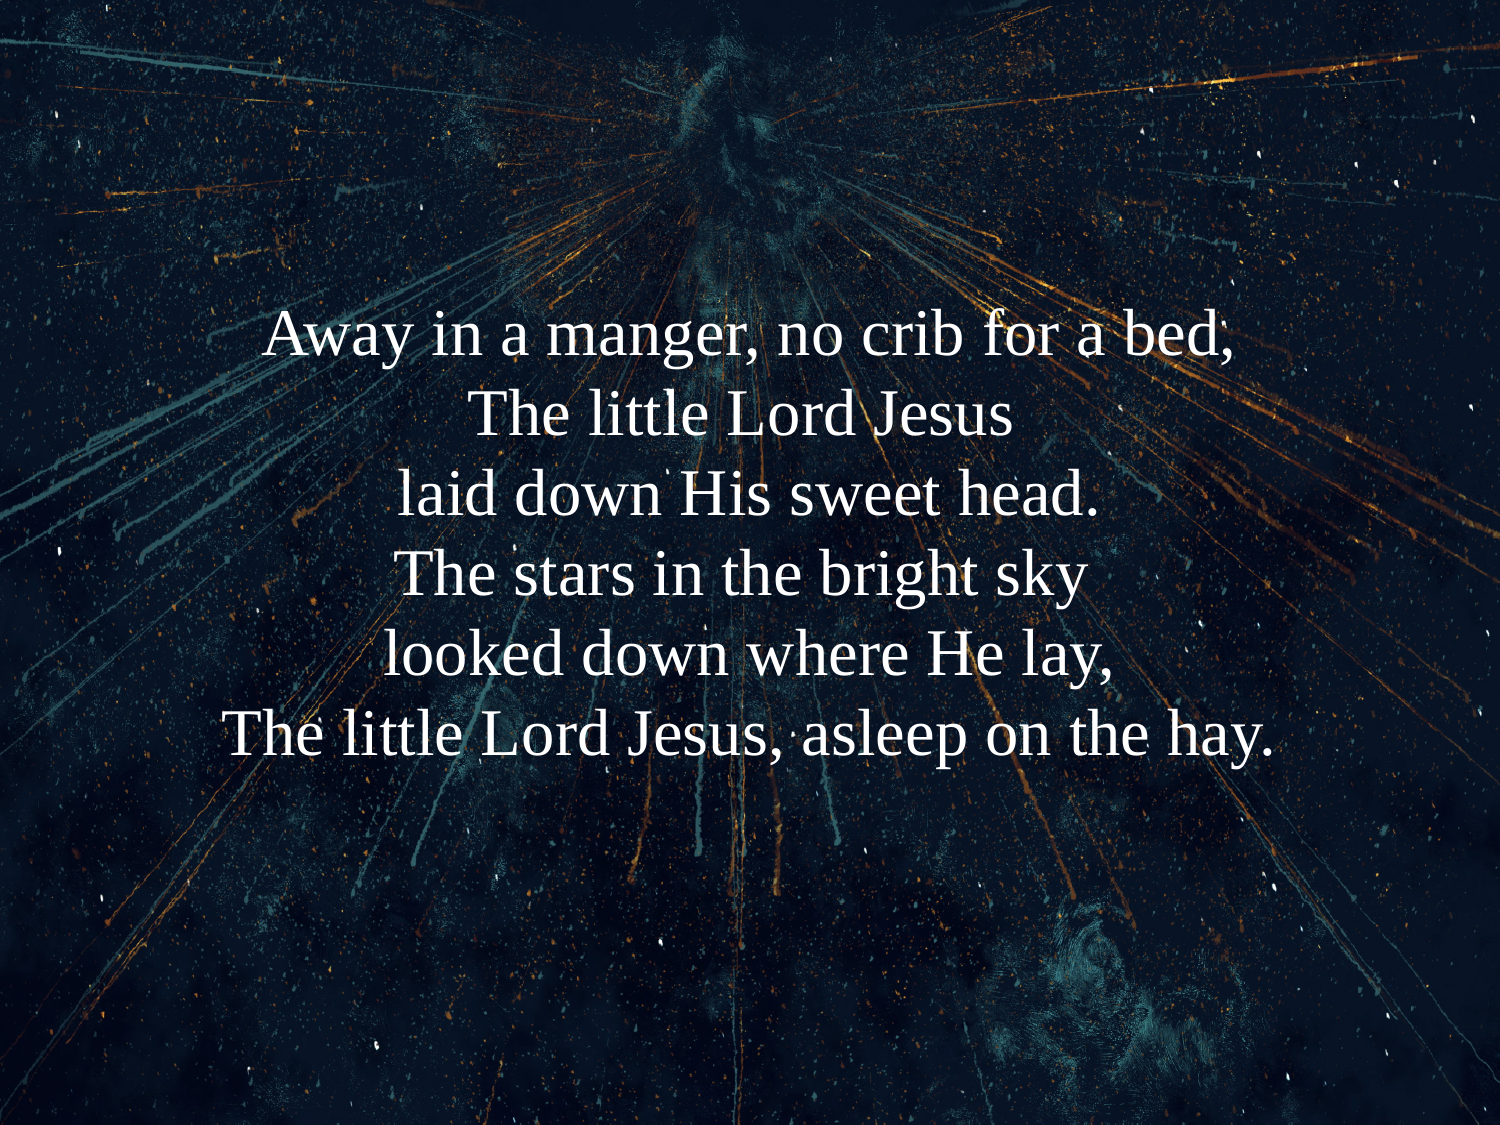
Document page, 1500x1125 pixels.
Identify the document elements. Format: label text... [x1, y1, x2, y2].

title Away in a manger, no crib for a bed, The little Lord Jesus laid down His sweet head. The stars in the bright sky looked down where He lay, The little Lord Jesus, asleep on the hay. [112, 474, 1388, 663]
picture [0, 0, 1500, 1125]
